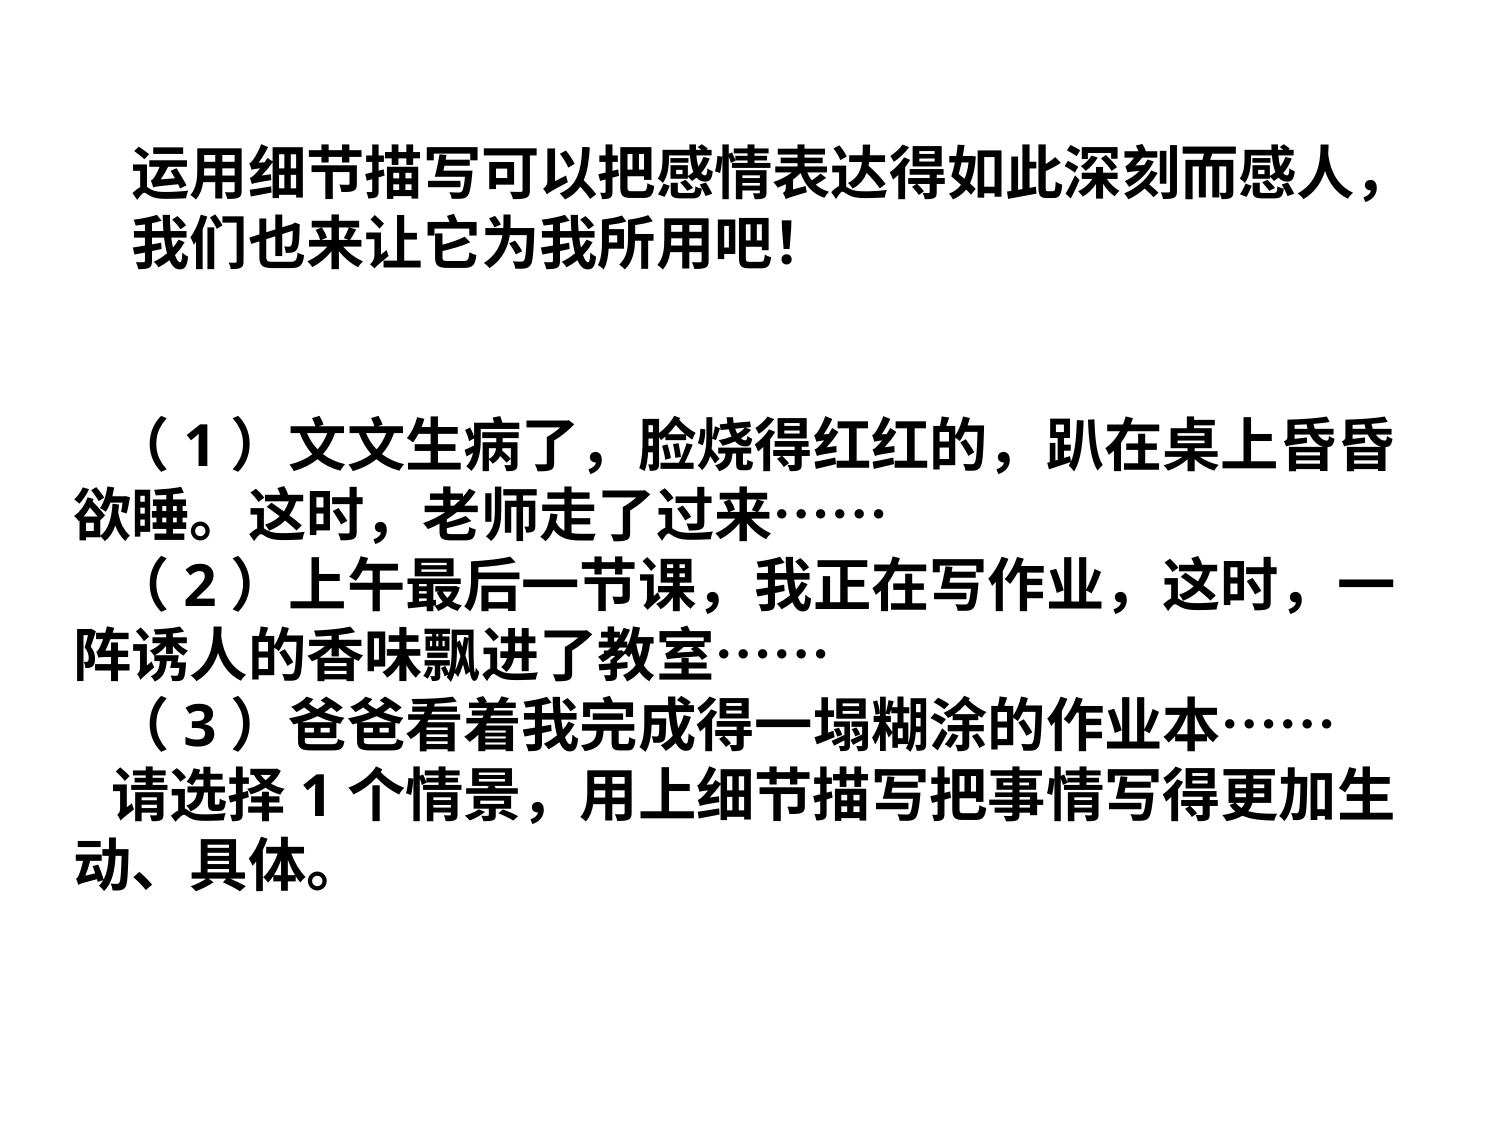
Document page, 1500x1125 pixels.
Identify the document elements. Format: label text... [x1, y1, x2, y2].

text_box 运用细节描写可以把感情表达得如此深刻而感人，我们也来让它为我所用吧！ [117, 128, 1407, 284]
text_box （1）文文生病了，脸烧得红红的，趴在桌上昏昏欲睡。这时，老师走了过来…… （2）上午最后一节课，我正在写作业，这时，一阵诱人的香味飘进了教室…… （3）爸爸看着我完成得一塌糊涂的作业本…… 请选择1个情景，用上细节描写把事情写得更加生动、具体。 [58, 400, 1465, 906]
